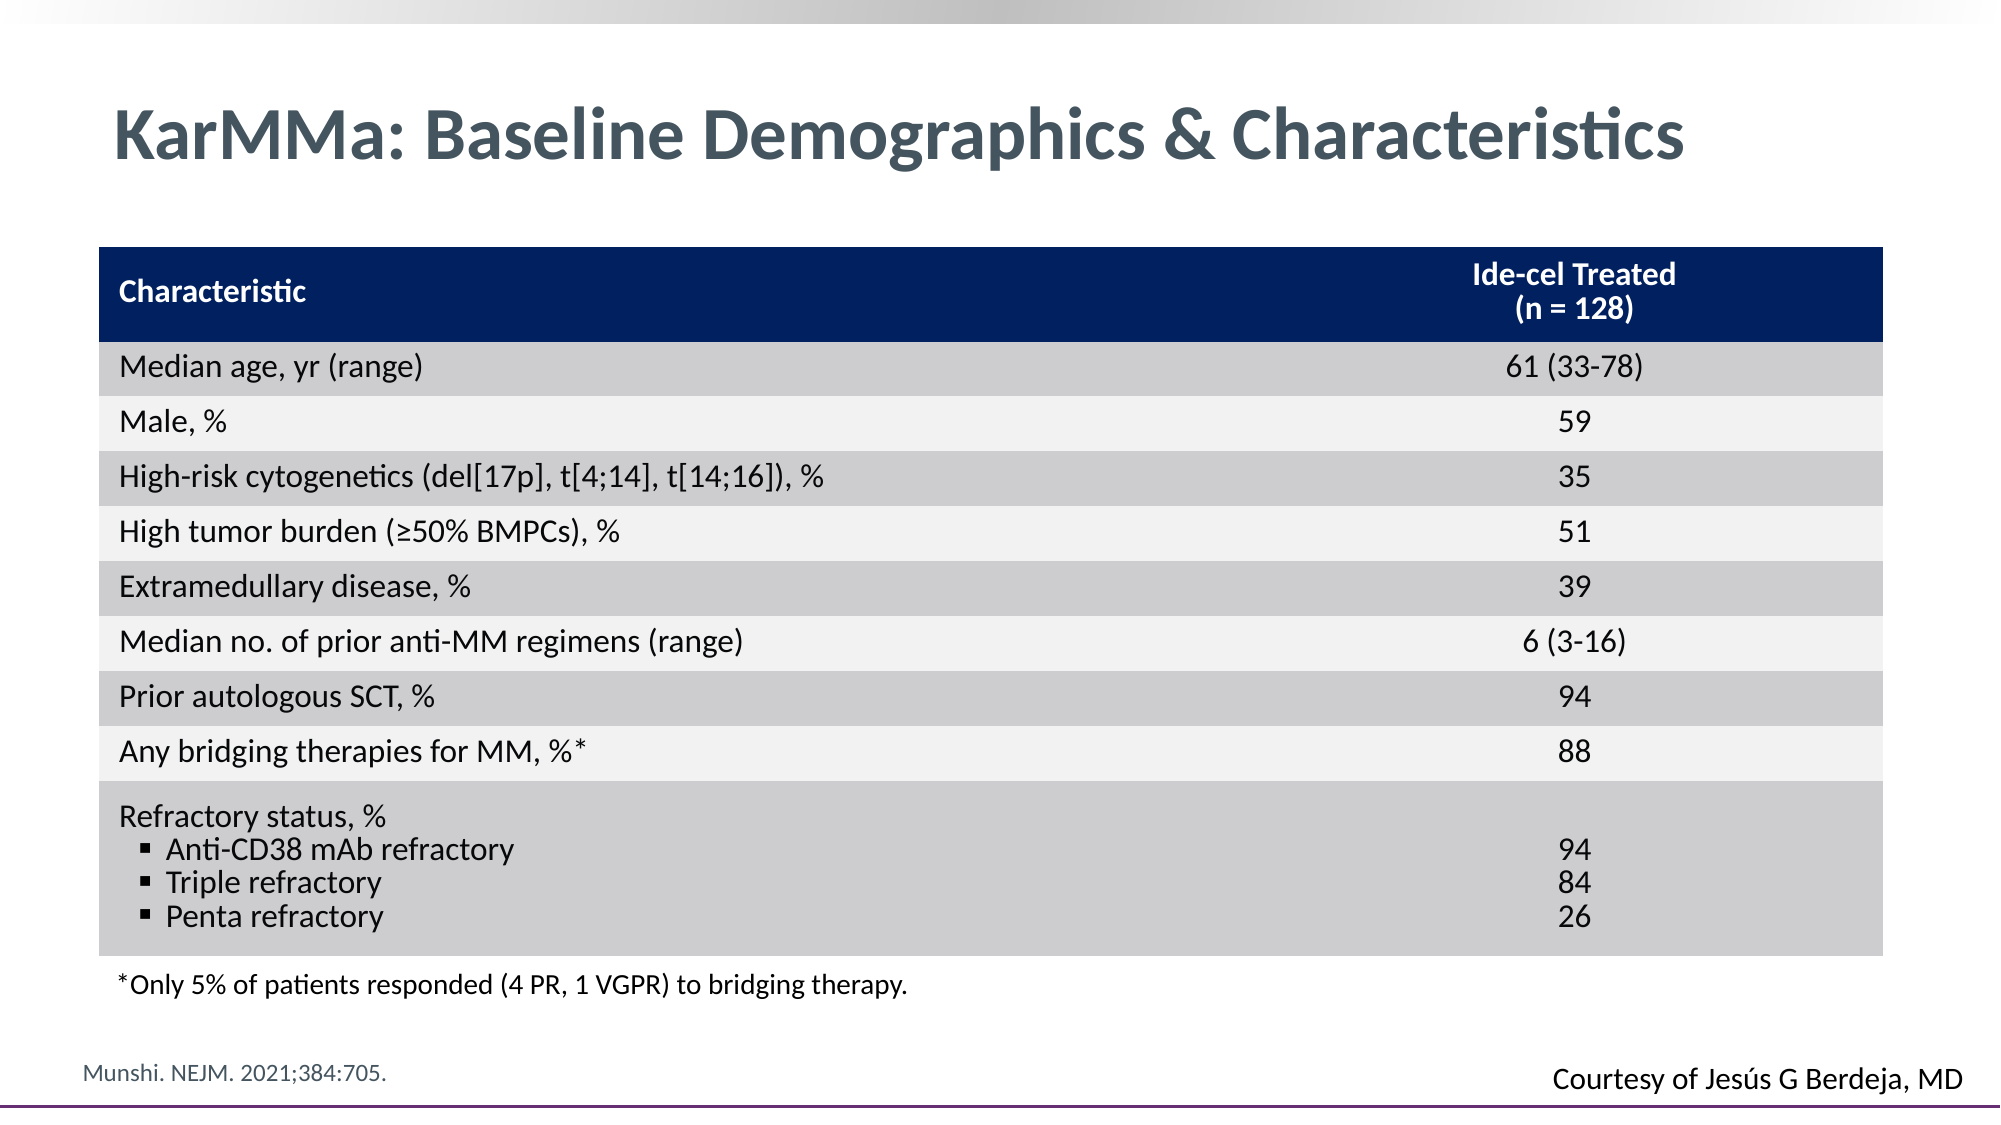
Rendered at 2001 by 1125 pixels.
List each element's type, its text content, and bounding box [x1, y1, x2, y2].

text_box Courtesy of Jesús G Berdeja, MD [1456, 1051, 1979, 1104]
table_cell Prior autologous SCT, % [99, 671, 1267, 726]
table_cell Extramedullary disease, % [99, 561, 1267, 616]
text_box Munshi. NEJM. 2021;384:705. [67, 1048, 1356, 1094]
table_cell 6 (3-16) [1267, 616, 1883, 671]
table_cell 51 [1267, 506, 1883, 561]
table_cell 94 84 26 [1267, 781, 1883, 956]
table_cell High tumor burden (≥50% BMPCs), % [99, 506, 1267, 561]
table_cell 61 (33-78) [1267, 342, 1883, 396]
table_cell 94 [1267, 671, 1883, 726]
table_cell High-risk cytogenetics (del[17p], t[4;14], t[14;16]), % [99, 451, 1267, 506]
table_cell 39 [1267, 561, 1883, 616]
text_box *Only 5% of patients responded (4 PR, 1 VGPR) to bridging therapy. [100, 958, 1101, 1008]
table_cell 35 [1267, 451, 1883, 506]
table_header Characteristic [99, 247, 1267, 342]
table_cell 59 [1267, 396, 1883, 451]
table_cell Any bridging therapies for MM, %* [99, 726, 1267, 781]
table_cell Male, % [99, 396, 1267, 451]
table_cell Median no. of prior anti-MM regimens (range) [99, 616, 1267, 671]
table_cell Median age, yr (range) [99, 342, 1267, 396]
title KarMMa: Baseline Demographics & Characteristics [100, 39, 1884, 220]
table_cell Refractory status, % Anti-CD38 mAb refractory Triple refractory Penta refractory [99, 781, 1267, 956]
table_cell 88 [1267, 726, 1883, 781]
table_header Ide-cel Treated (n = 128) [1267, 247, 1883, 342]
